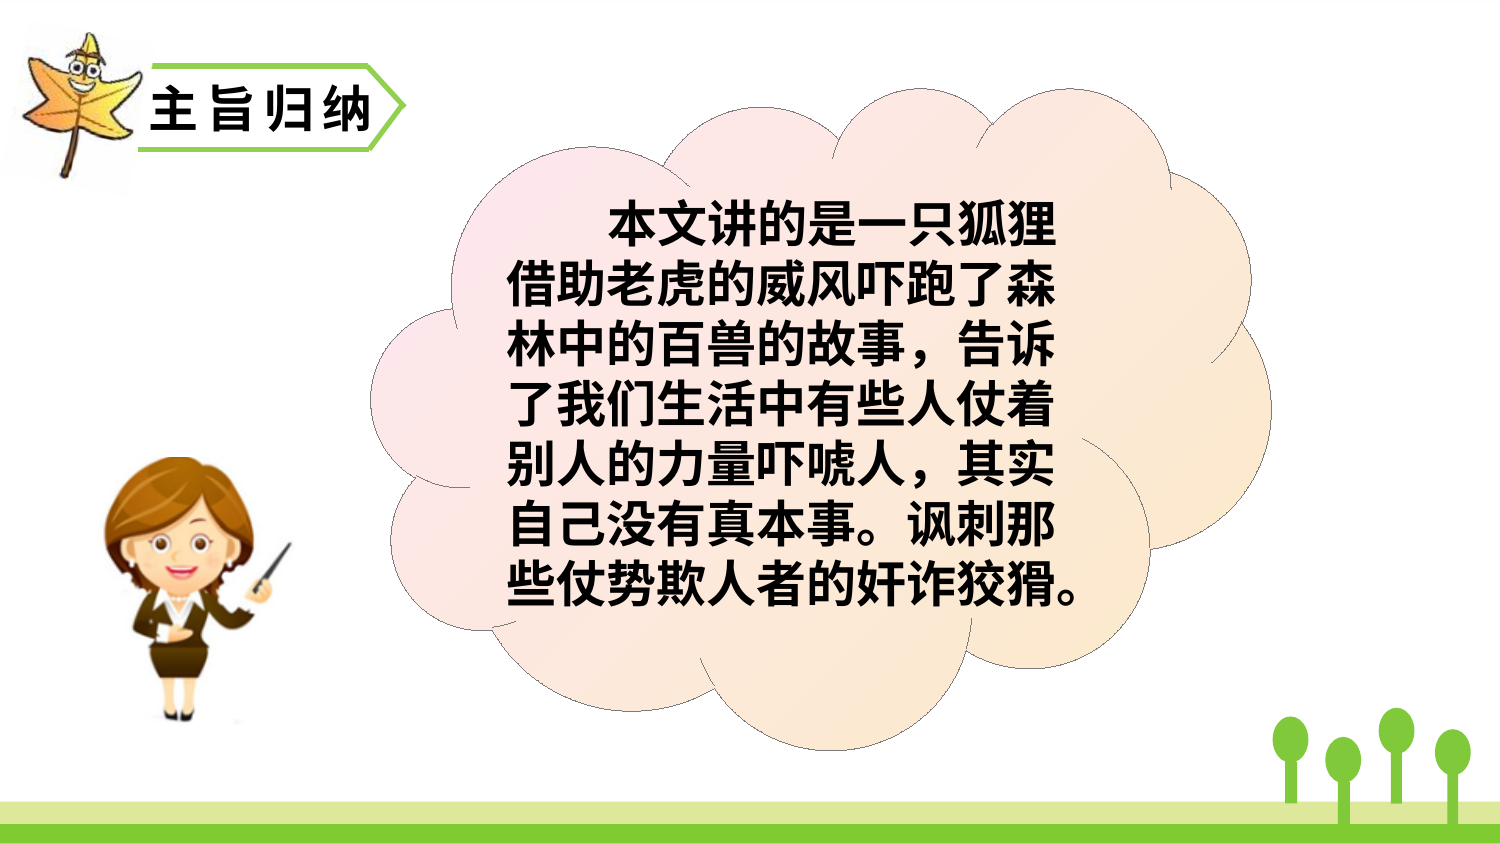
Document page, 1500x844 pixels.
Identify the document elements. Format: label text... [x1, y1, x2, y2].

text_box 本文讲的是一只狐狸借助老虎的威风吓跑了森林中的百兽的故事，告诉了我们生活中有些人仗着别人的力量吓唬人，其实自己没有真本事。讽刺那些仗势欺人者的奸诈狡猾。 [370, 88, 1272, 751]
picture [0, 0, 1500, 801]
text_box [13, 30, 411, 186]
